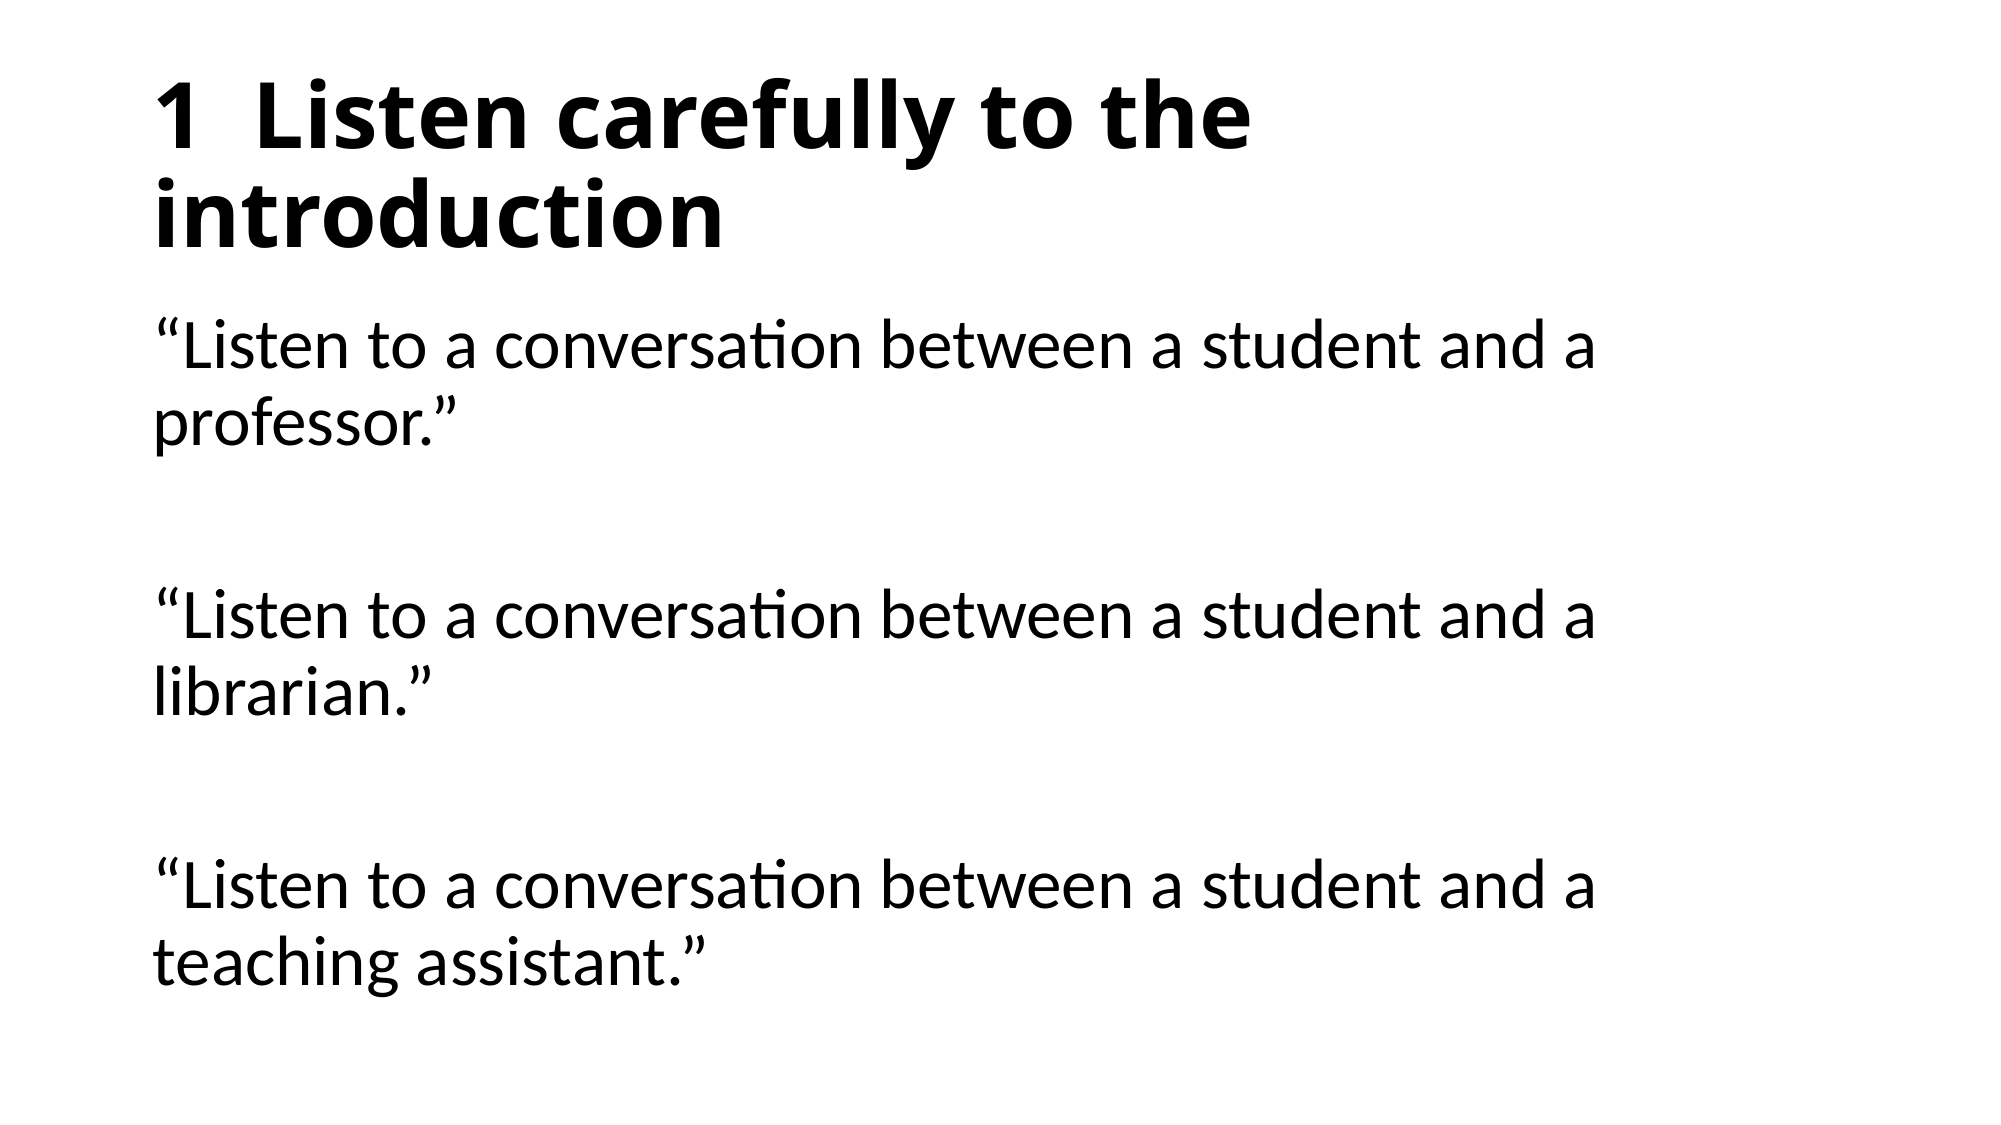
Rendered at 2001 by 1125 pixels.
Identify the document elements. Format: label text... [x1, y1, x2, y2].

title 1 Listen carefully to the introduction [137, 59, 1863, 278]
list “Listen to a conversation between a student and a professor.” “Listen to a conversation between a student and a librarian.” “Listen to a conversation between a student and a teaching assistant.” [137, 299, 1863, 1014]
